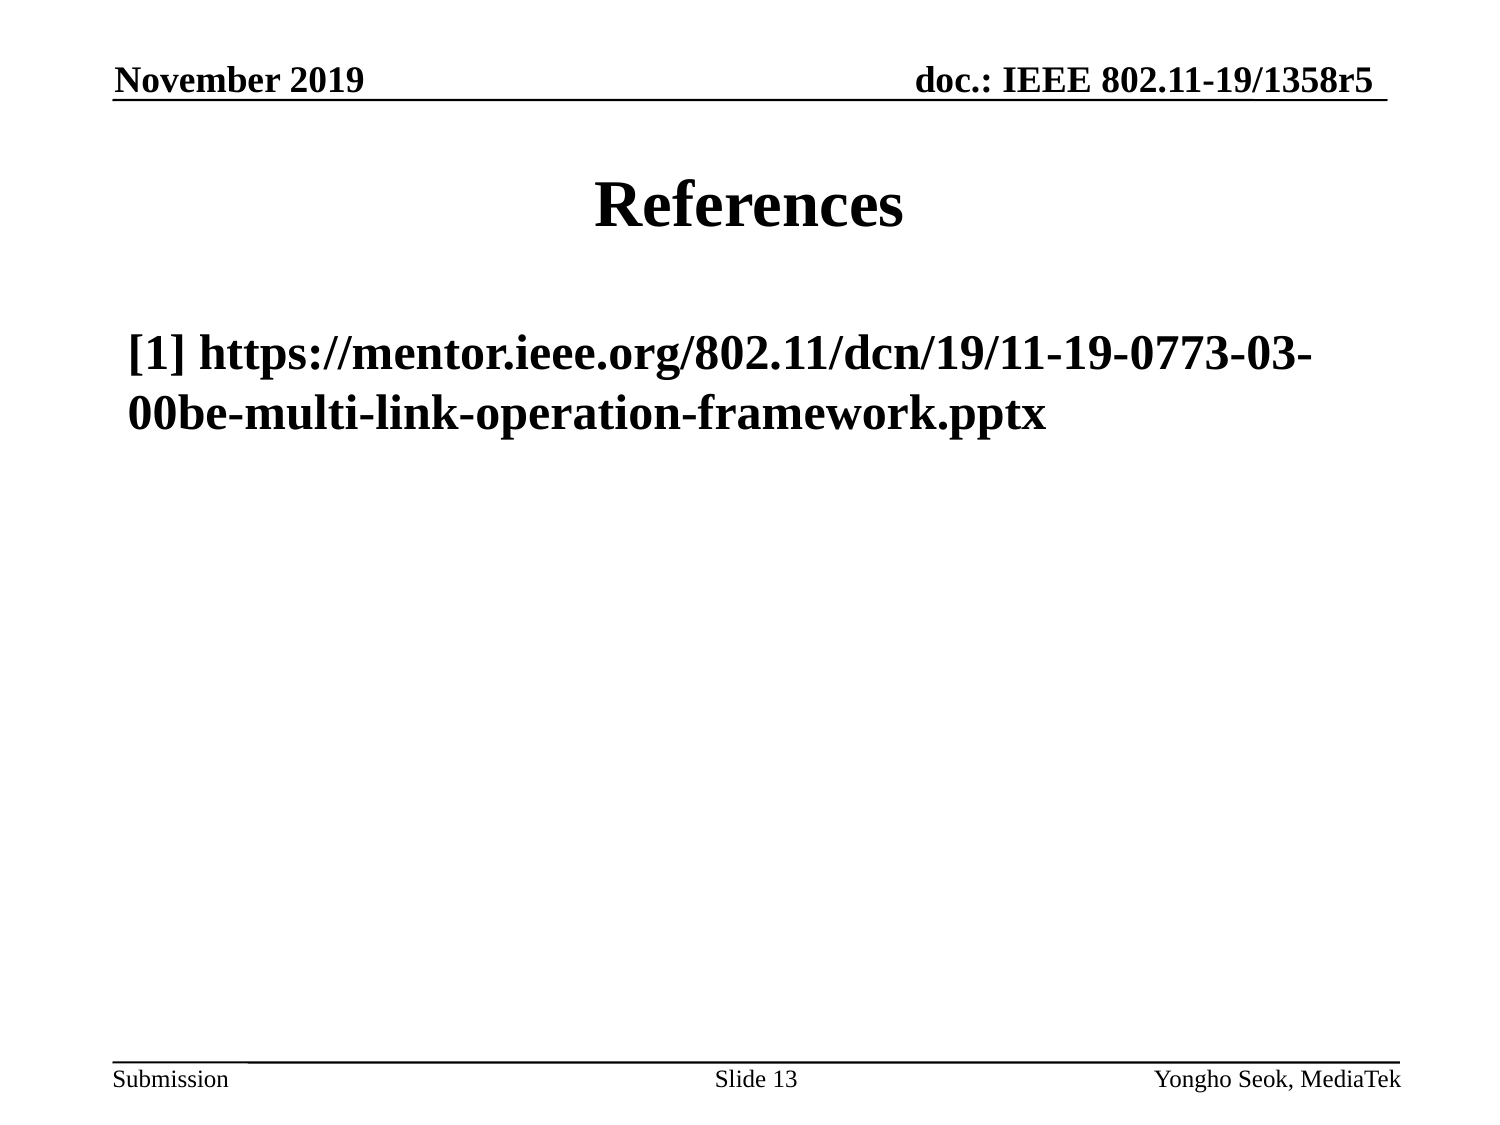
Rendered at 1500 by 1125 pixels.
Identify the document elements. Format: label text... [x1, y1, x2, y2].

slide_number Slide 13 [712, 1061, 800, 1093]
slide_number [114, 54, 368, 101]
title References [0, 112, 1500, 288]
list [1] https://mentor.ieee.org/802.11/dcn/19/11-19-0773-03-00be-multi-link-operation-framework.pptx [112, 312, 1388, 988]
footer Yongho Seok, MediaTek [1150, 1061, 1402, 1093]
